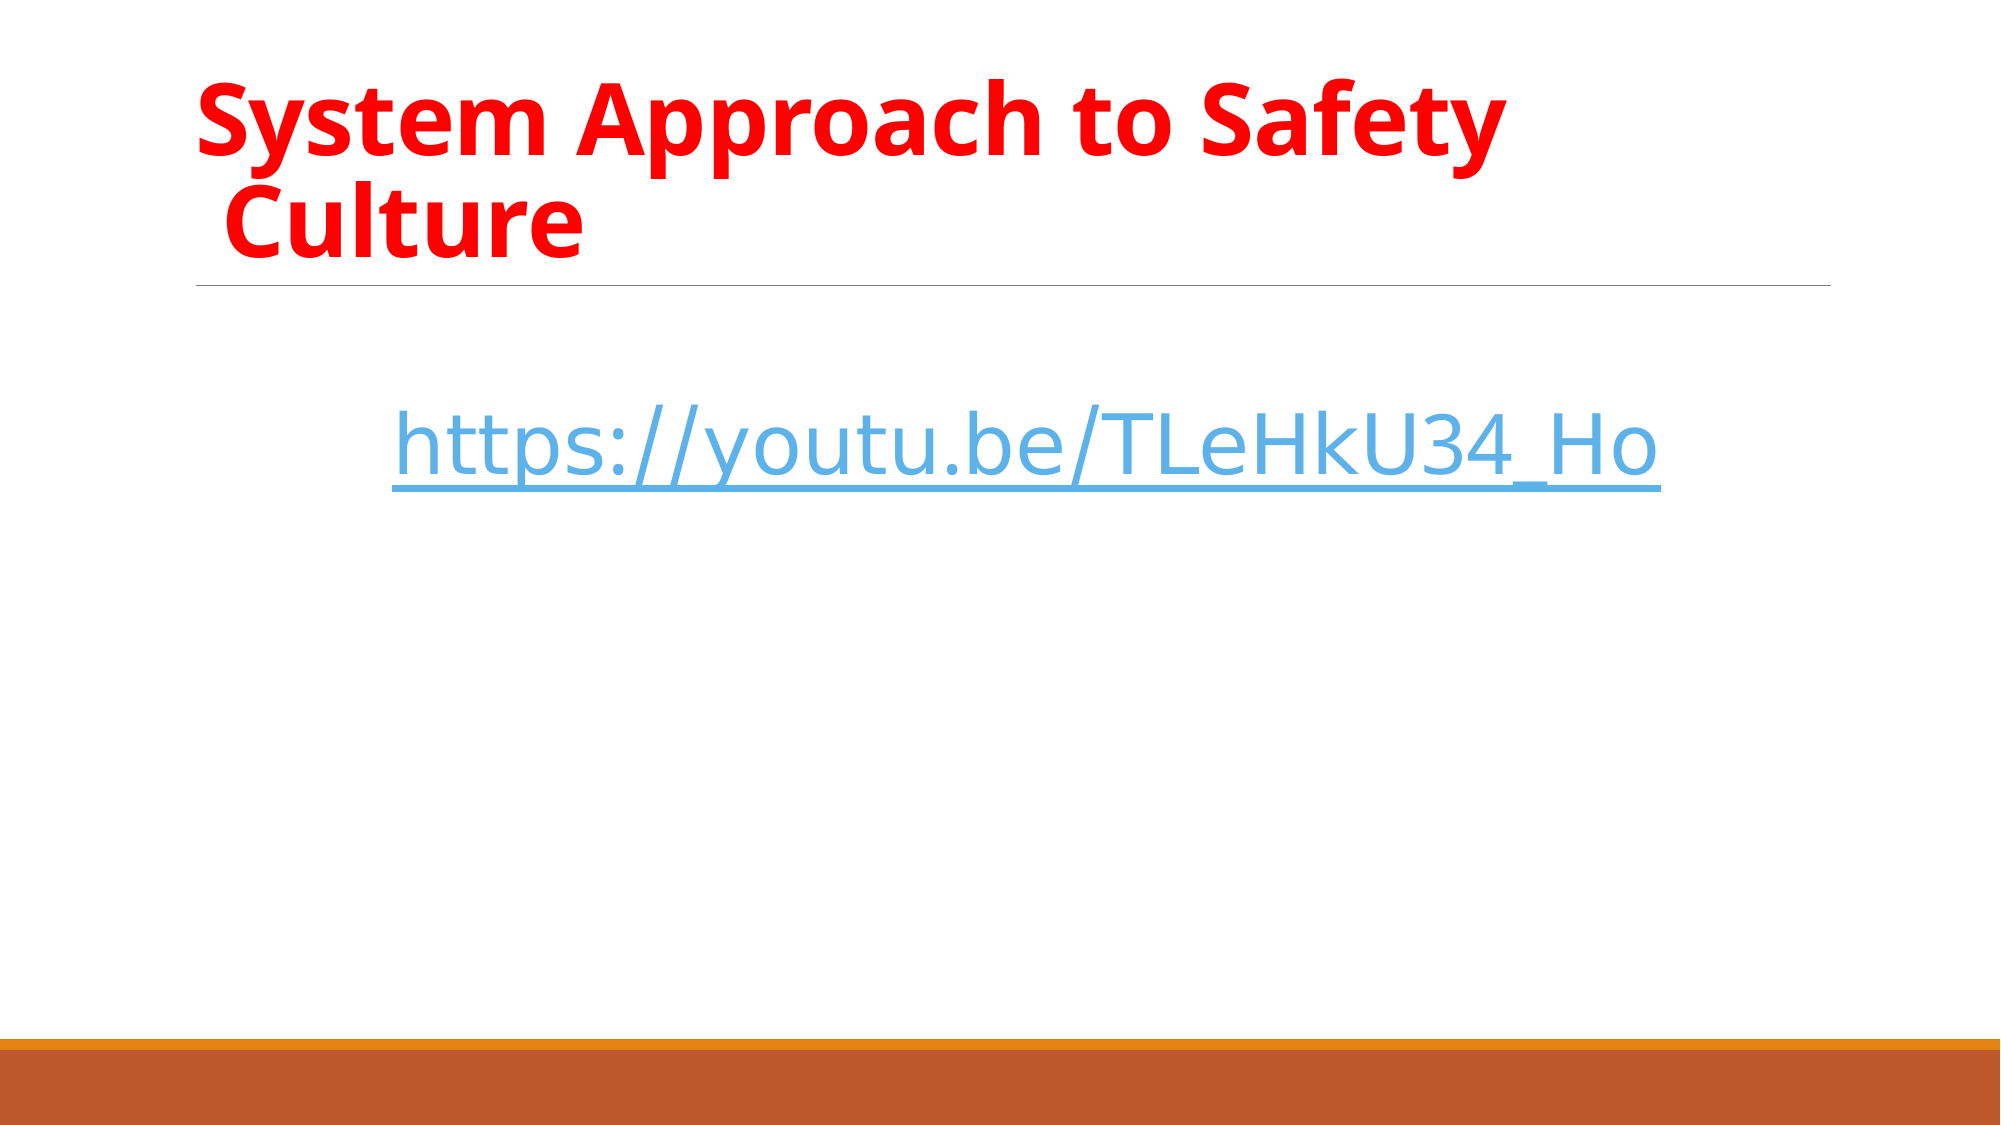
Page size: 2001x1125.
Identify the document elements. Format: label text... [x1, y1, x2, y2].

list https://youtu.be/TLeHkU34_Ho [211, 389, 1862, 904]
title System Approach to Safety Culture [180, 47, 1830, 285]
